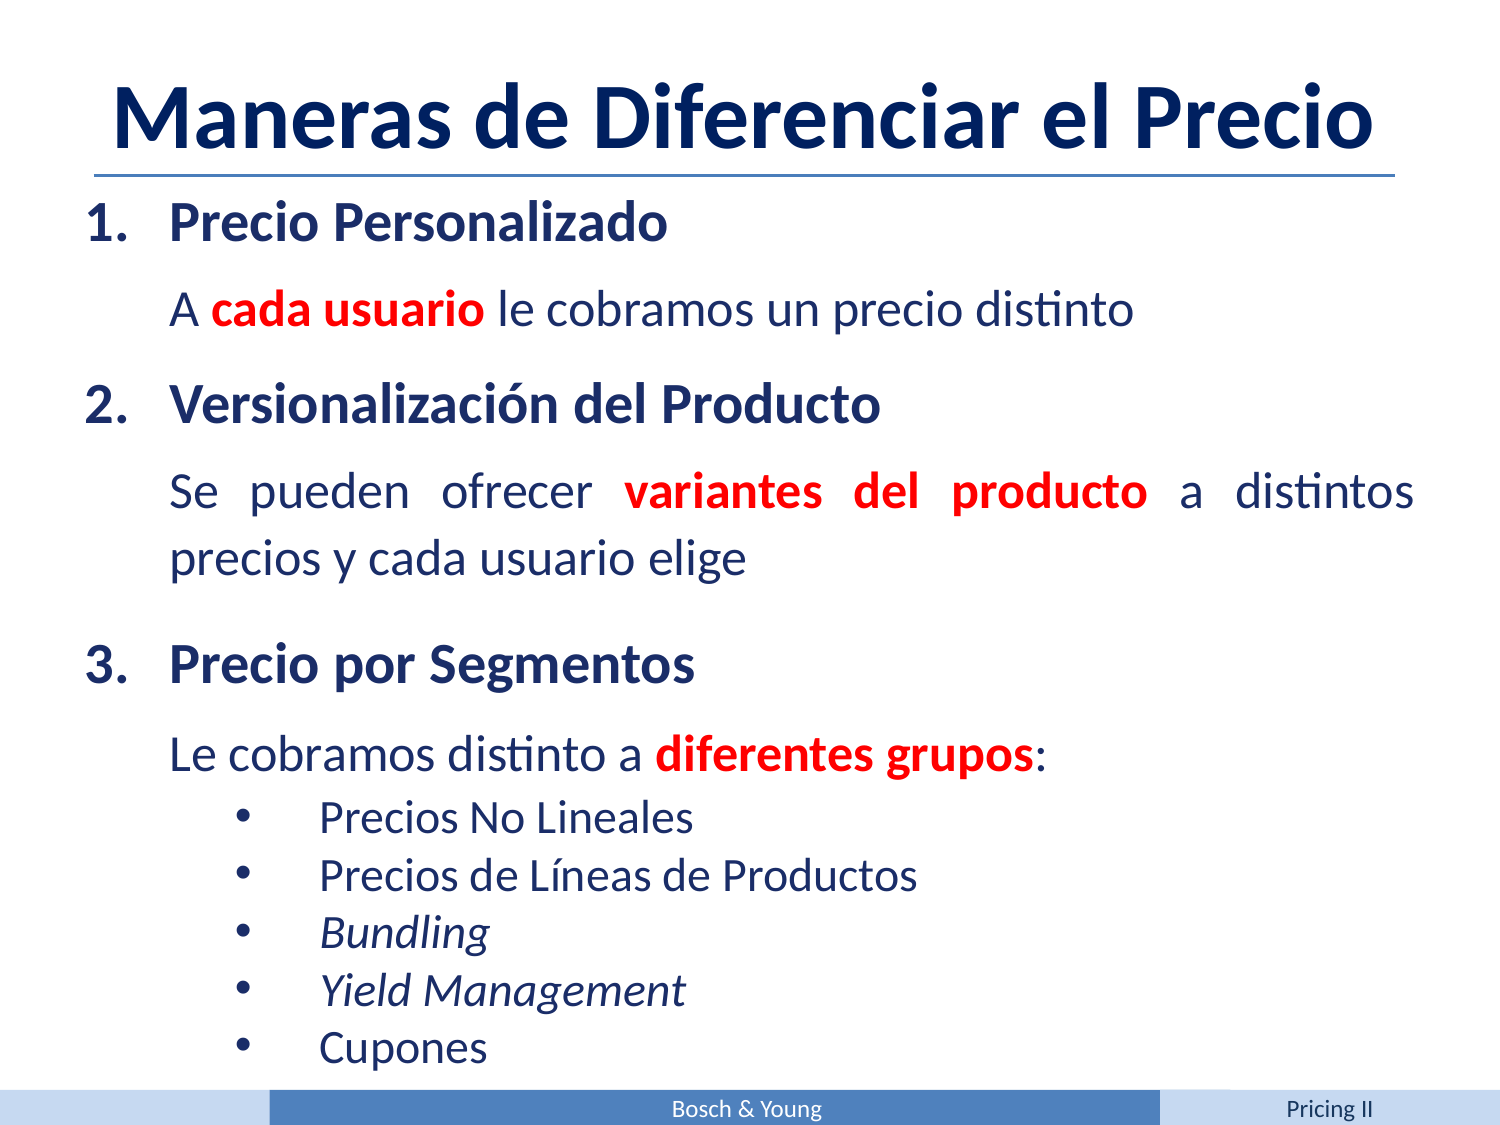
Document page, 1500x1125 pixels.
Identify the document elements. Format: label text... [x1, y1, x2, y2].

text_box Bosch & Young [272, 1088, 1158, 1125]
text_box Precio Personalizado A cada usuario le cobramos un precio distinto Versionalización del Producto Se pueden ofrecer variantes del producto a distintos precios y cada usuario elige Precio por Segmentos Le cobramos distinto a diferentes grupos: Precios No Lineales Precios de Líneas de Productos Bundling Yield Management Cupones [70, 175, 1430, 1081]
text_box Maneras de Diferenciar el Precio [58, 46, 1430, 175]
text_box Pricing II [1158, 1088, 1500, 1125]
text_box [0, 1088, 272, 1125]
